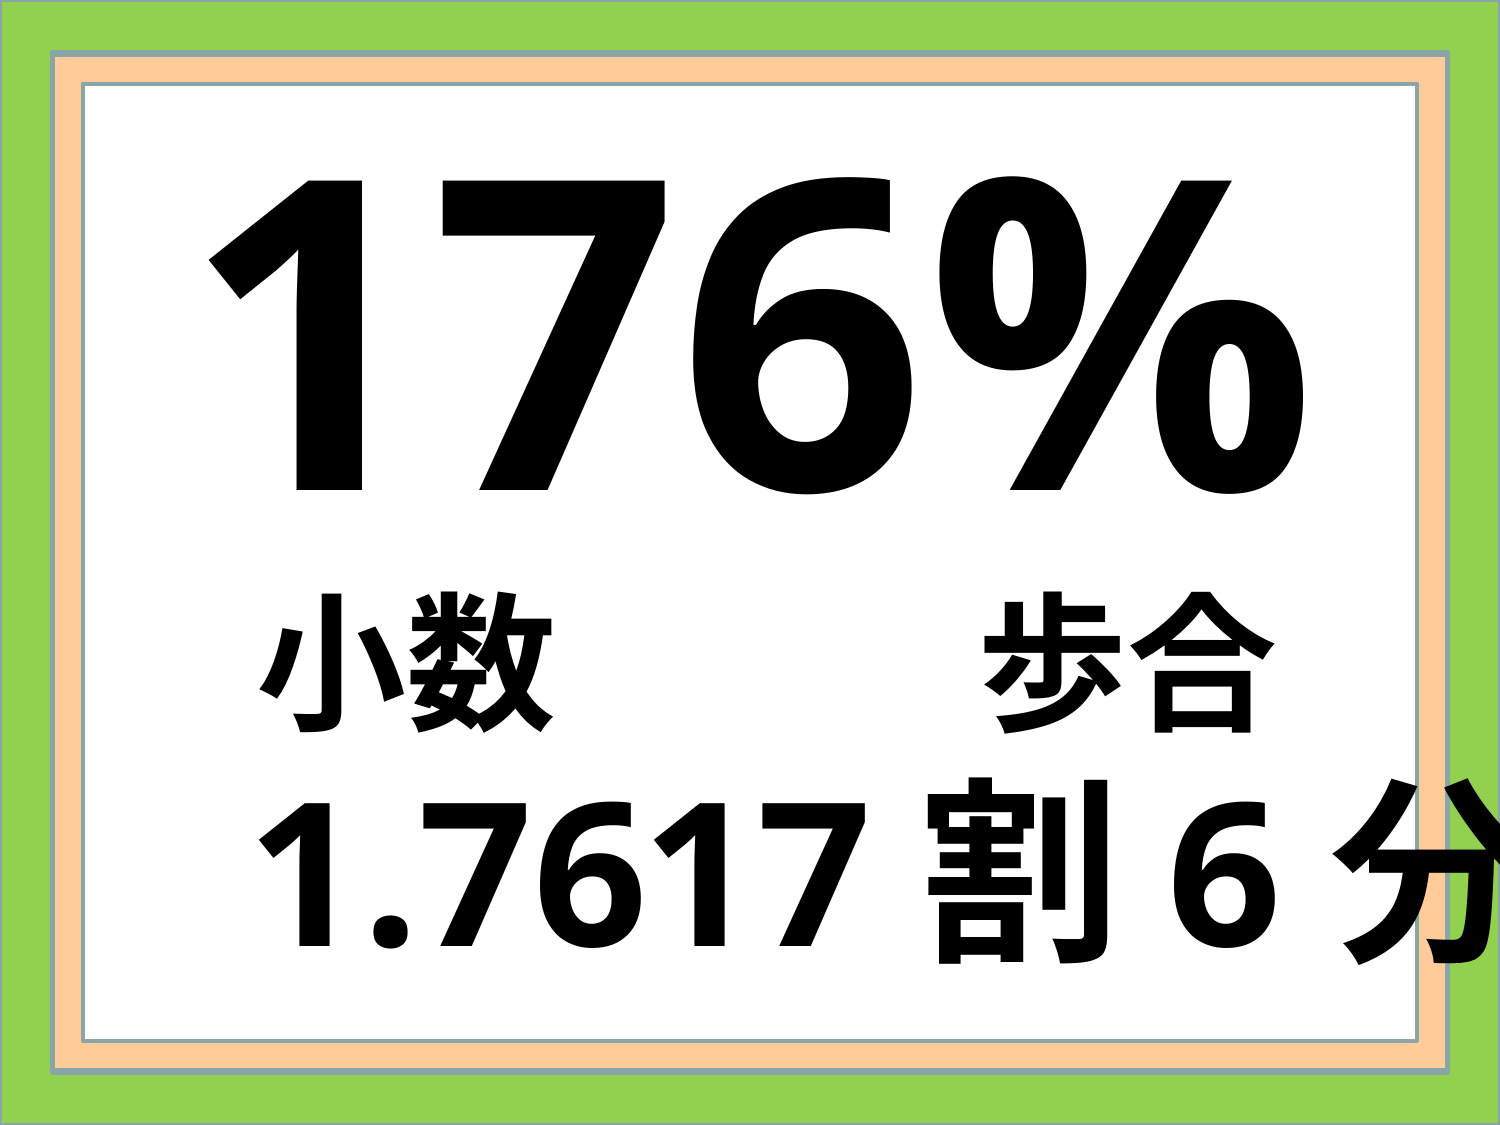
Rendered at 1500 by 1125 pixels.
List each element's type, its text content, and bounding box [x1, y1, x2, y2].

text_box 1.76 [146, 716, 750, 994]
text_box 歩合 [962, 573, 1500, 757]
text_box 小数 [146, 573, 667, 757]
text_box 176% [177, 89, 1323, 546]
text_box 17割6分 [785, 716, 1388, 994]
